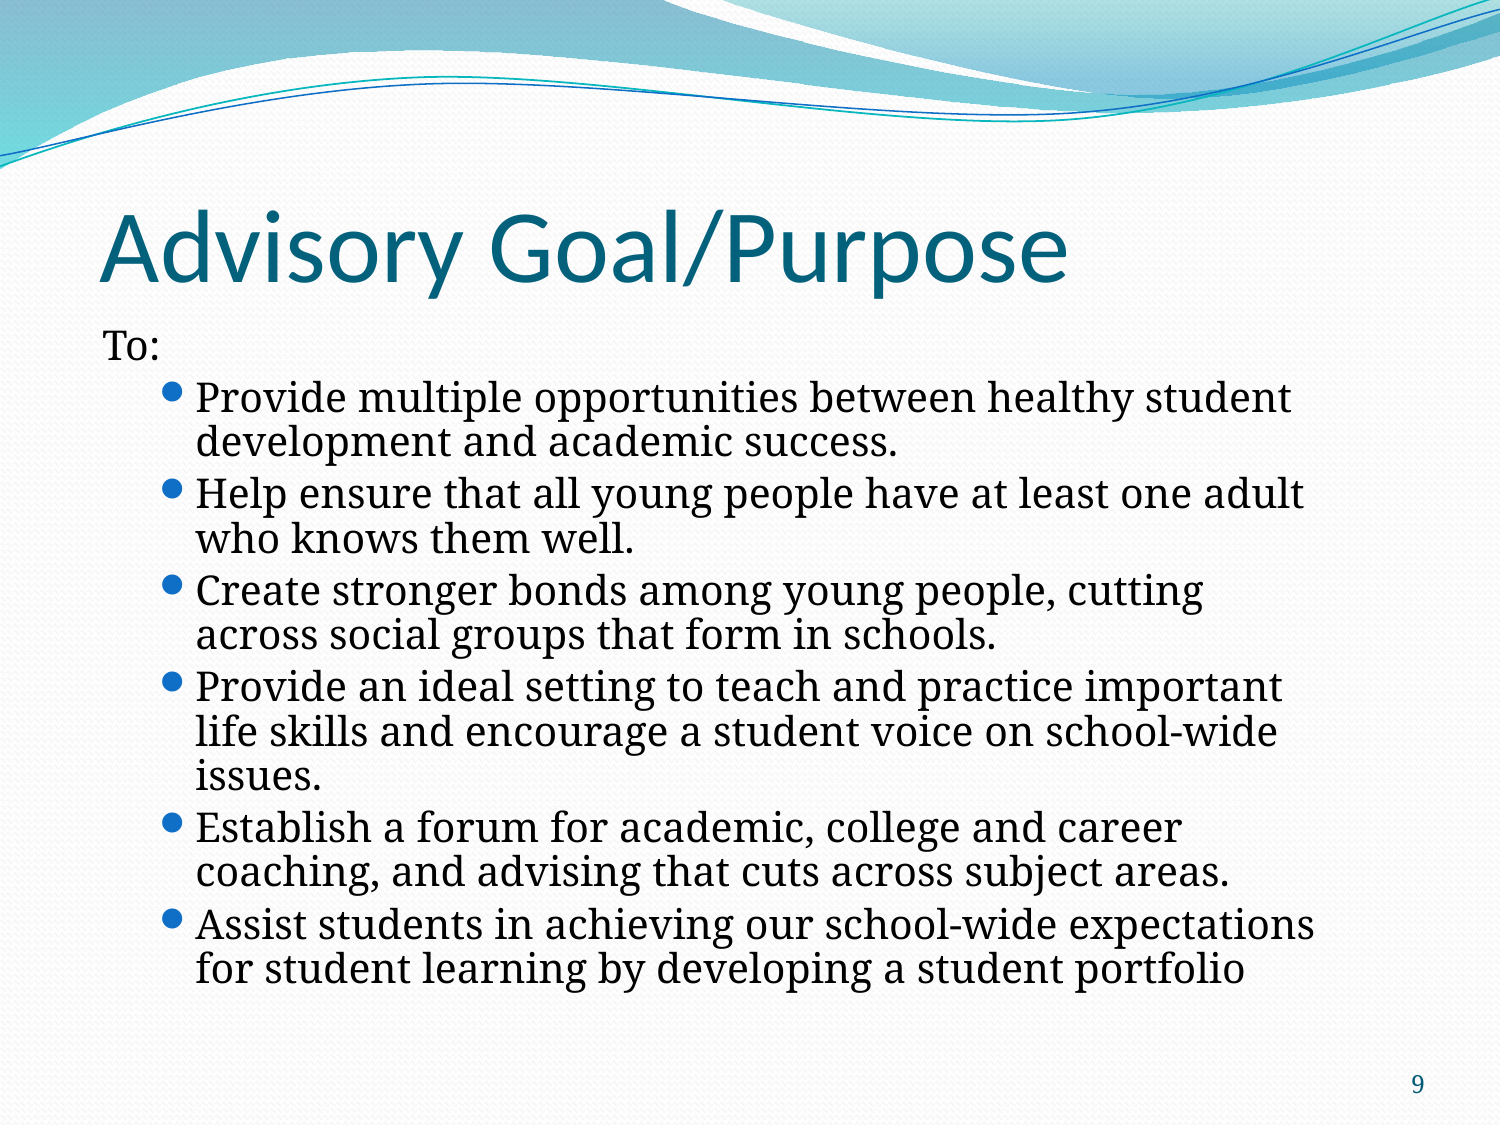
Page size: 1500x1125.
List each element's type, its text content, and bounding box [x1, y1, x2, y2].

list To: Provide multiple opportunities between healthy student development and academic success. Help ensure that all young people have at least one adult who knows them well. Create stronger bonds among young people, cutting across social groups that form in schools. Provide an ideal setting to teach and practice important life skills and encourage a student voice on school-wide issues. Establish a forum for academic, college and career coaching, and advising that cuts across subject areas. Assist students in achieving our school-wide expectations for student learning by developing a student portfolio [87, 317, 1350, 1038]
slide_number 9 [1299, 1042, 1425, 1103]
title Advisory Goal/Purpose [99, 115, 1450, 304]
